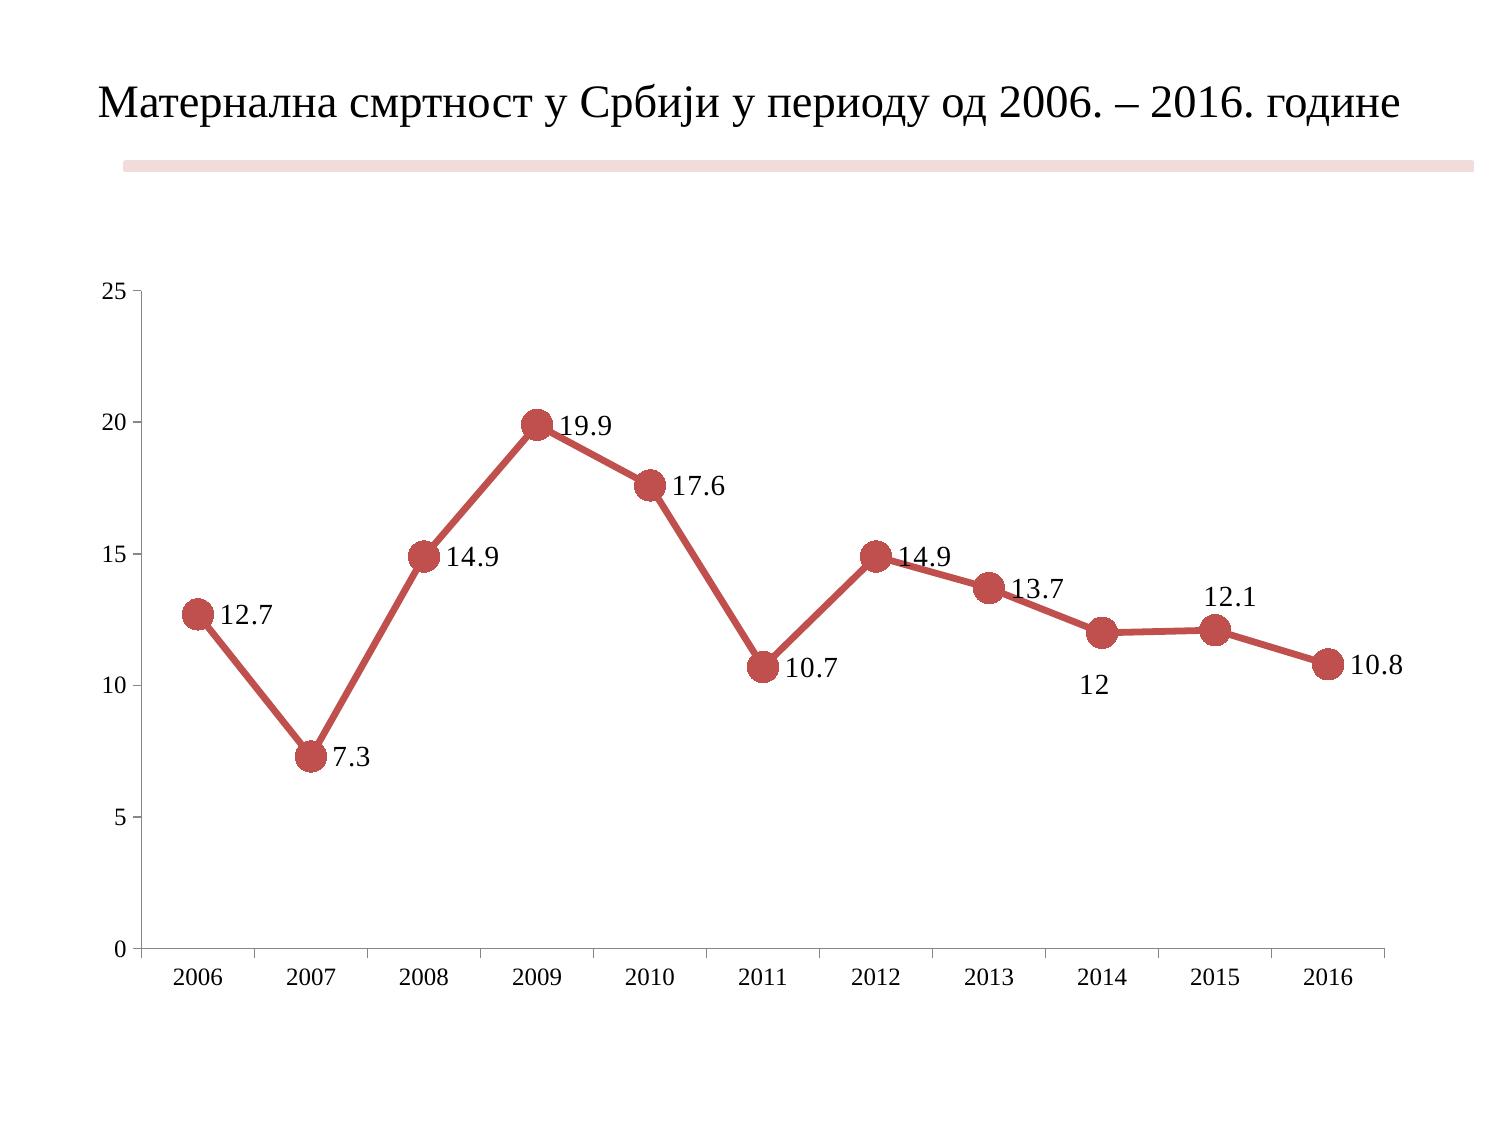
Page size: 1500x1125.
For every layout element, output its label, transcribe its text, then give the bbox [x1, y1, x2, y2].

title Матернална смртност у Србији у периоду од 2006. – 2016. године [75, 45, 1425, 233]
chart [74, 262, 1412, 1006]
picture [123, 160, 1475, 172]
